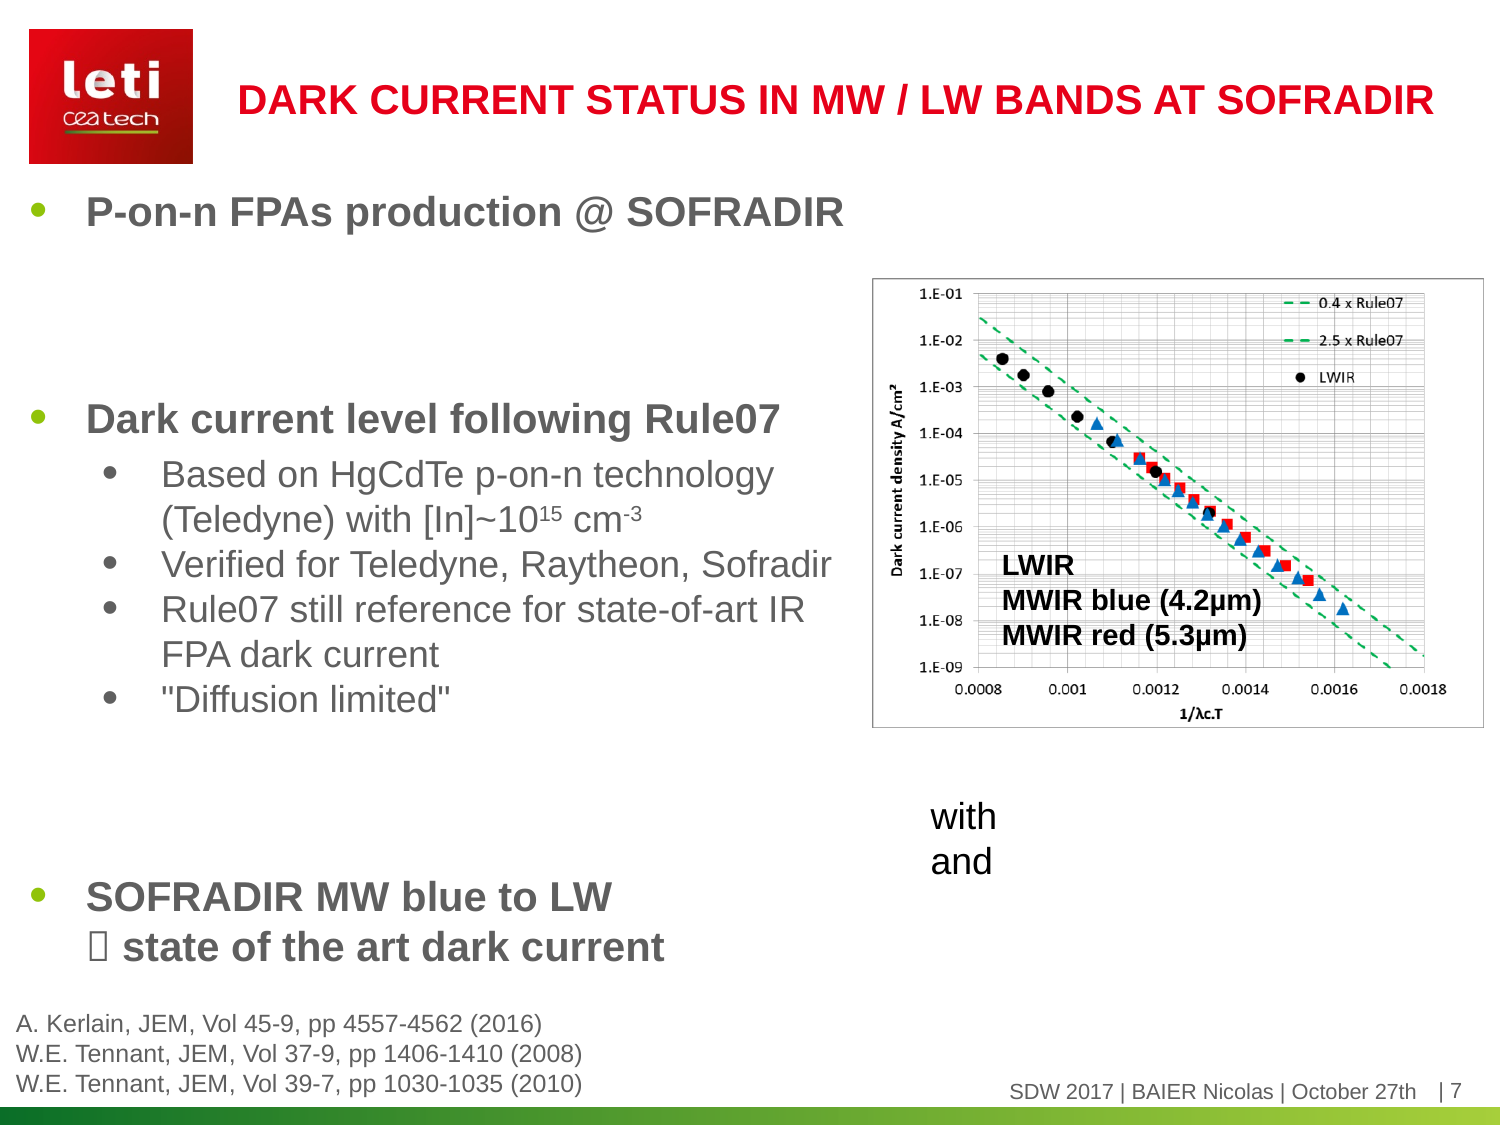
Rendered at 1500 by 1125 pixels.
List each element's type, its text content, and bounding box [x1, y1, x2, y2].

footer SDW 2017 | BAIER Nicolas | October 27th [599, 1077, 1424, 1105]
list P-on-n FPAs production @ SOFRADIR Dark current level following Rule07 Based on HgCdTe p-on-n technology (Teledyne) with [In]~1015 cm-3 Verified for Teledyne, Raytheon, Sofradir Rule07 still reference for state-of-art IR FPA dark current "Diffusion limited" SOFRADIR MW blue to LW  state of the art dark current [29, 184, 880, 1071]
title Dark current status in MW / LW bands at sofradir [237, 30, 1443, 165]
picture [29, 29, 193, 164]
text_box A. Kerlain, JEM, Vol 45-9, pp 4557-4562 (2016) W.E. Tennant, JEM, Vol 37-9, pp 1406-1410 (2008) W.E. Tennant, JEM, Vol 39-7, pp 1030-1035 (2010) [1, 999, 599, 1105]
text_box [872, 278, 1484, 729]
